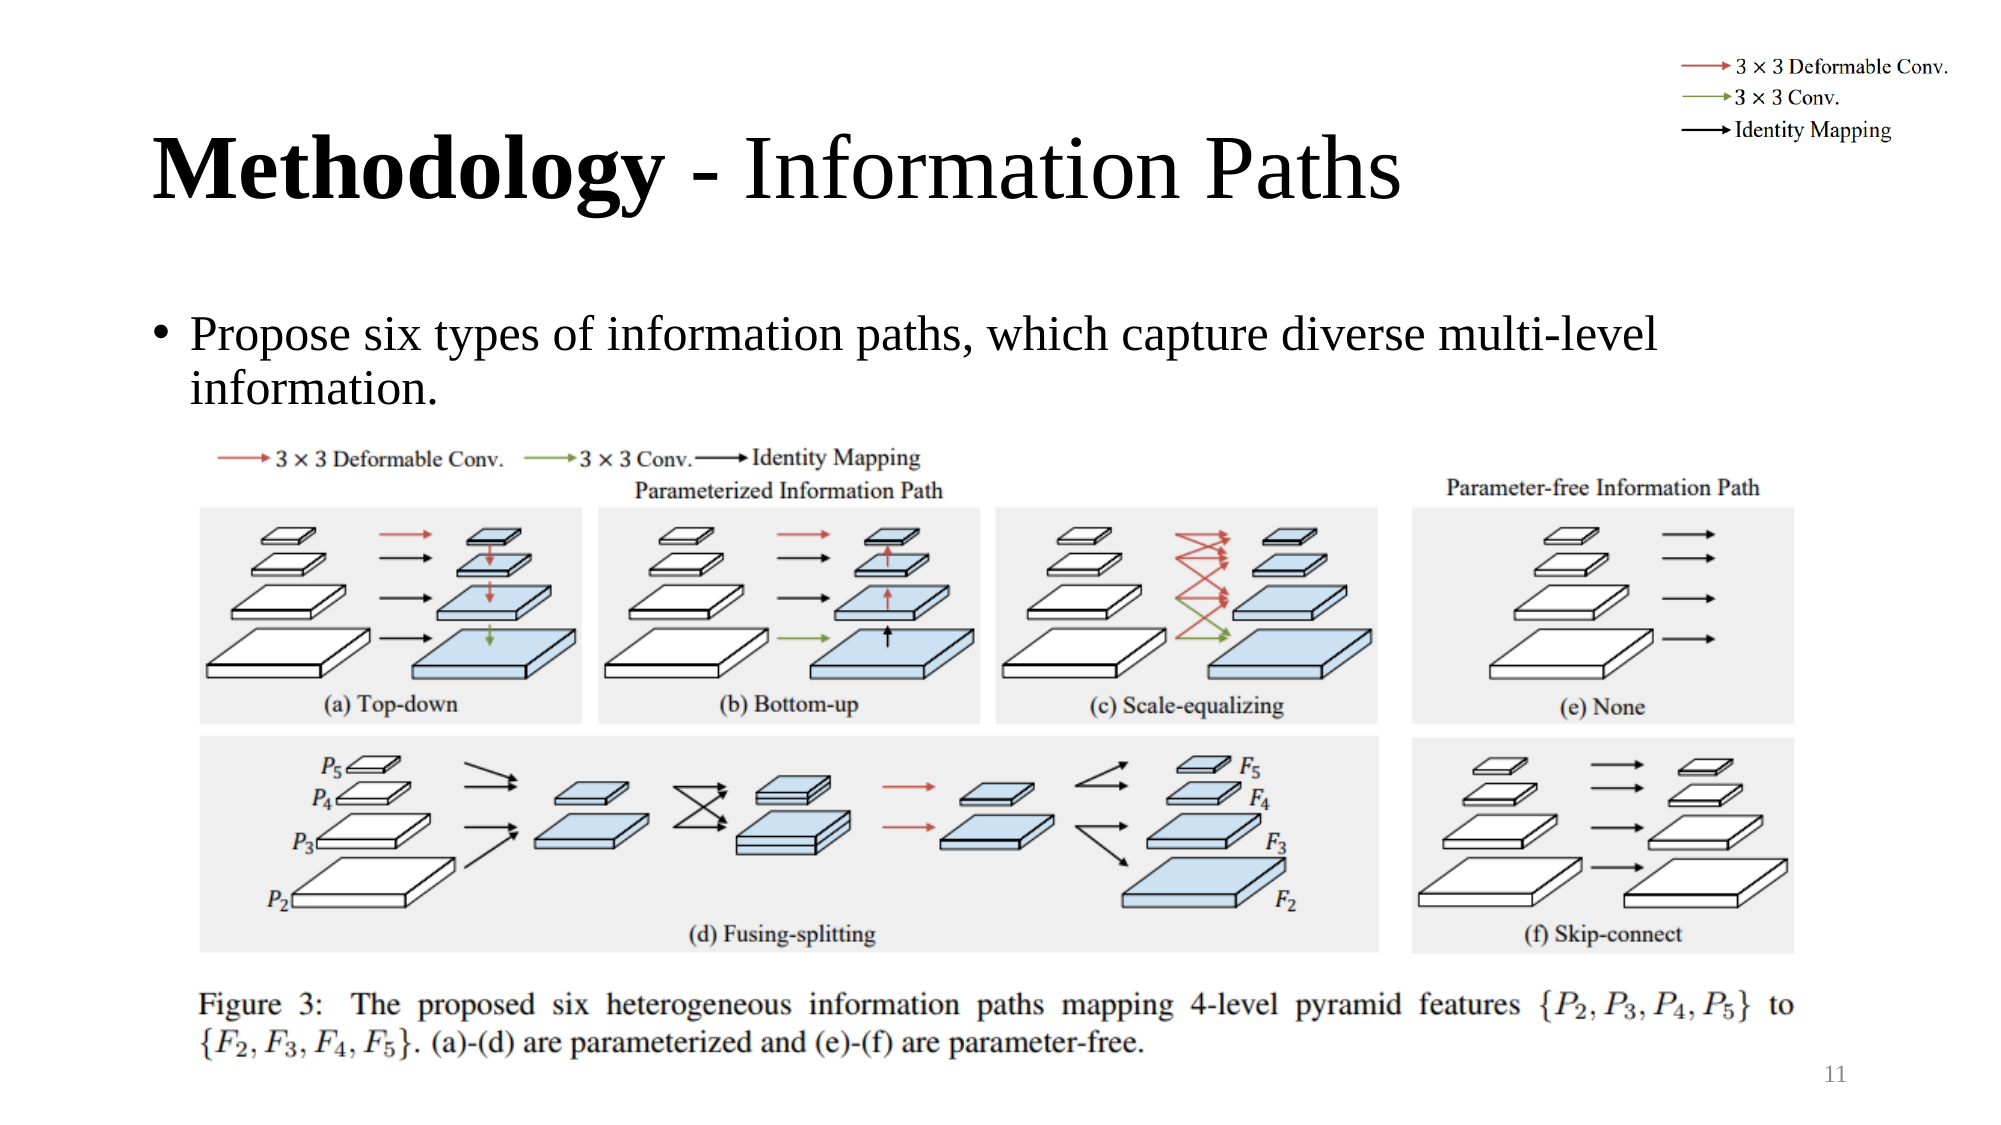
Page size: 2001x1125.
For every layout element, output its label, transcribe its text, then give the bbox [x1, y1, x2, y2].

list Propose six types of information paths, which capture diverse multi-level information. Top-down Information Path Bottom-up Information Path Scale-equalizing Information Path Fusing-splitting Information Path Skip-connect Information Path None [137, 299, 1863, 1014]
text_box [1673, 53, 1949, 145]
slide_number 11 [1412, 1042, 1863, 1103]
picture [187, 432, 1812, 1072]
title Methodology - Information Paths [137, 59, 1863, 278]
